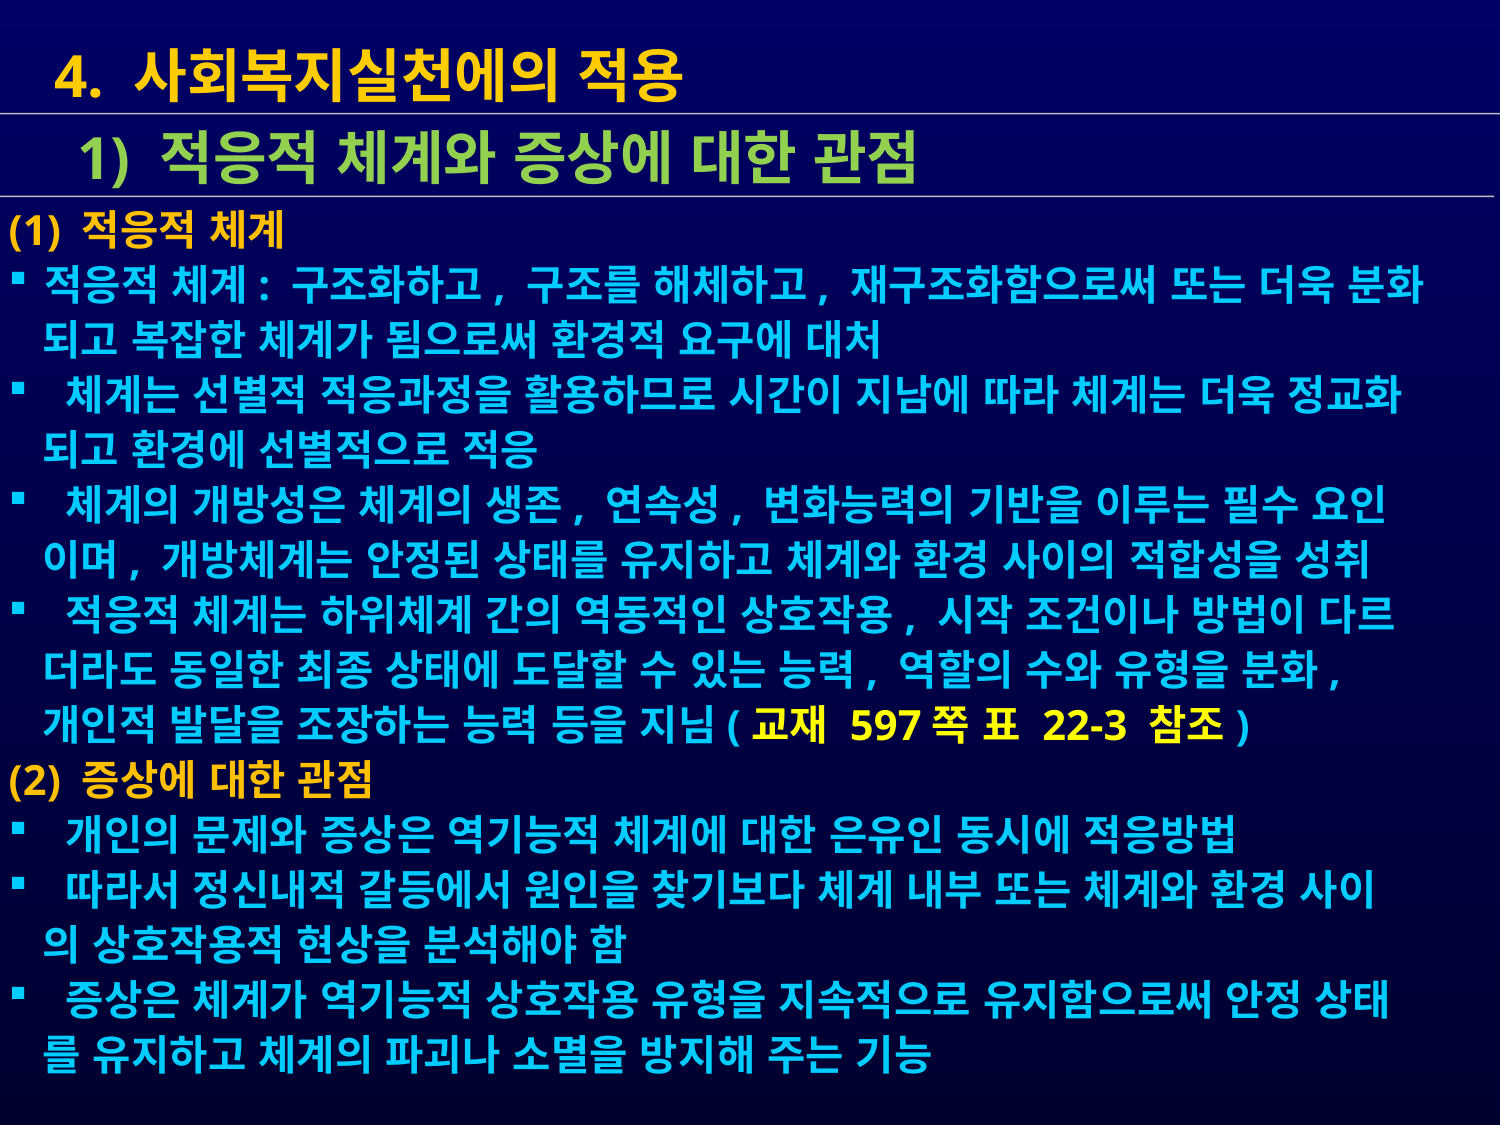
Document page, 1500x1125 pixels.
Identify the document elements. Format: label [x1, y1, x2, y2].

text_box [0, 31, 1500, 1089]
